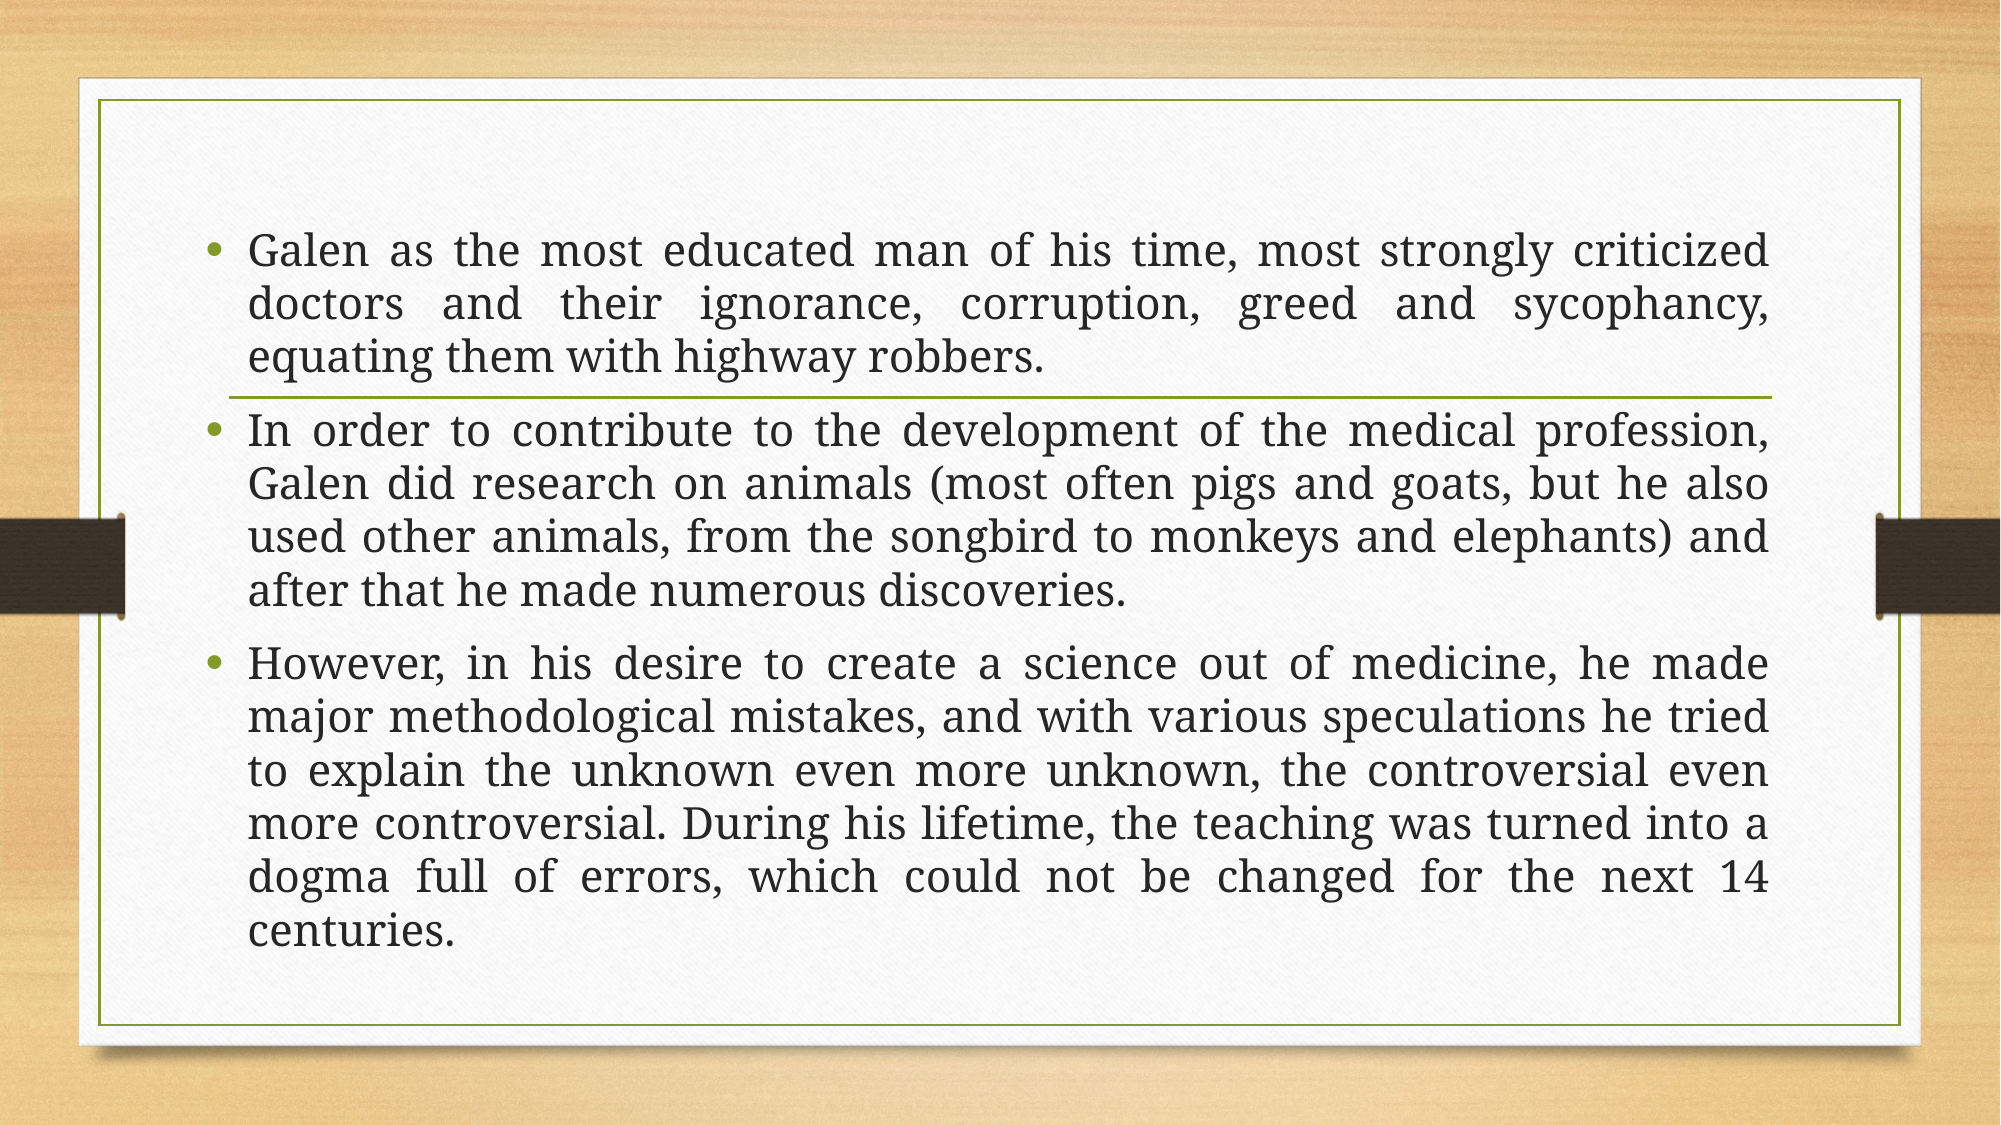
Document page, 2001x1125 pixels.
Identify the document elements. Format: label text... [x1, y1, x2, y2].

picture [0, 0, 2001, 1125]
list Galen as the most educated man of his time, most strongly criticized doctors and their ignorance, corruption, greed and sycophancy, equating them with highway robbers. In order to contribute to the development of the medical profession, Galen did research on animals (most often pigs and goats, but he also used other animals, from the songbird to monkeys and elephants) and after that he made numerous discoveries. However, in his desire to create a science out of medicine, he made major methodological mistakes, and with various speculations he tried to explain the unknown even more unknown, the controversial even more controversial. During his lifetime, the teaching was turned into a dogma full of errors, which could not be changed for the next 14 centuries. [190, 214, 1788, 964]
